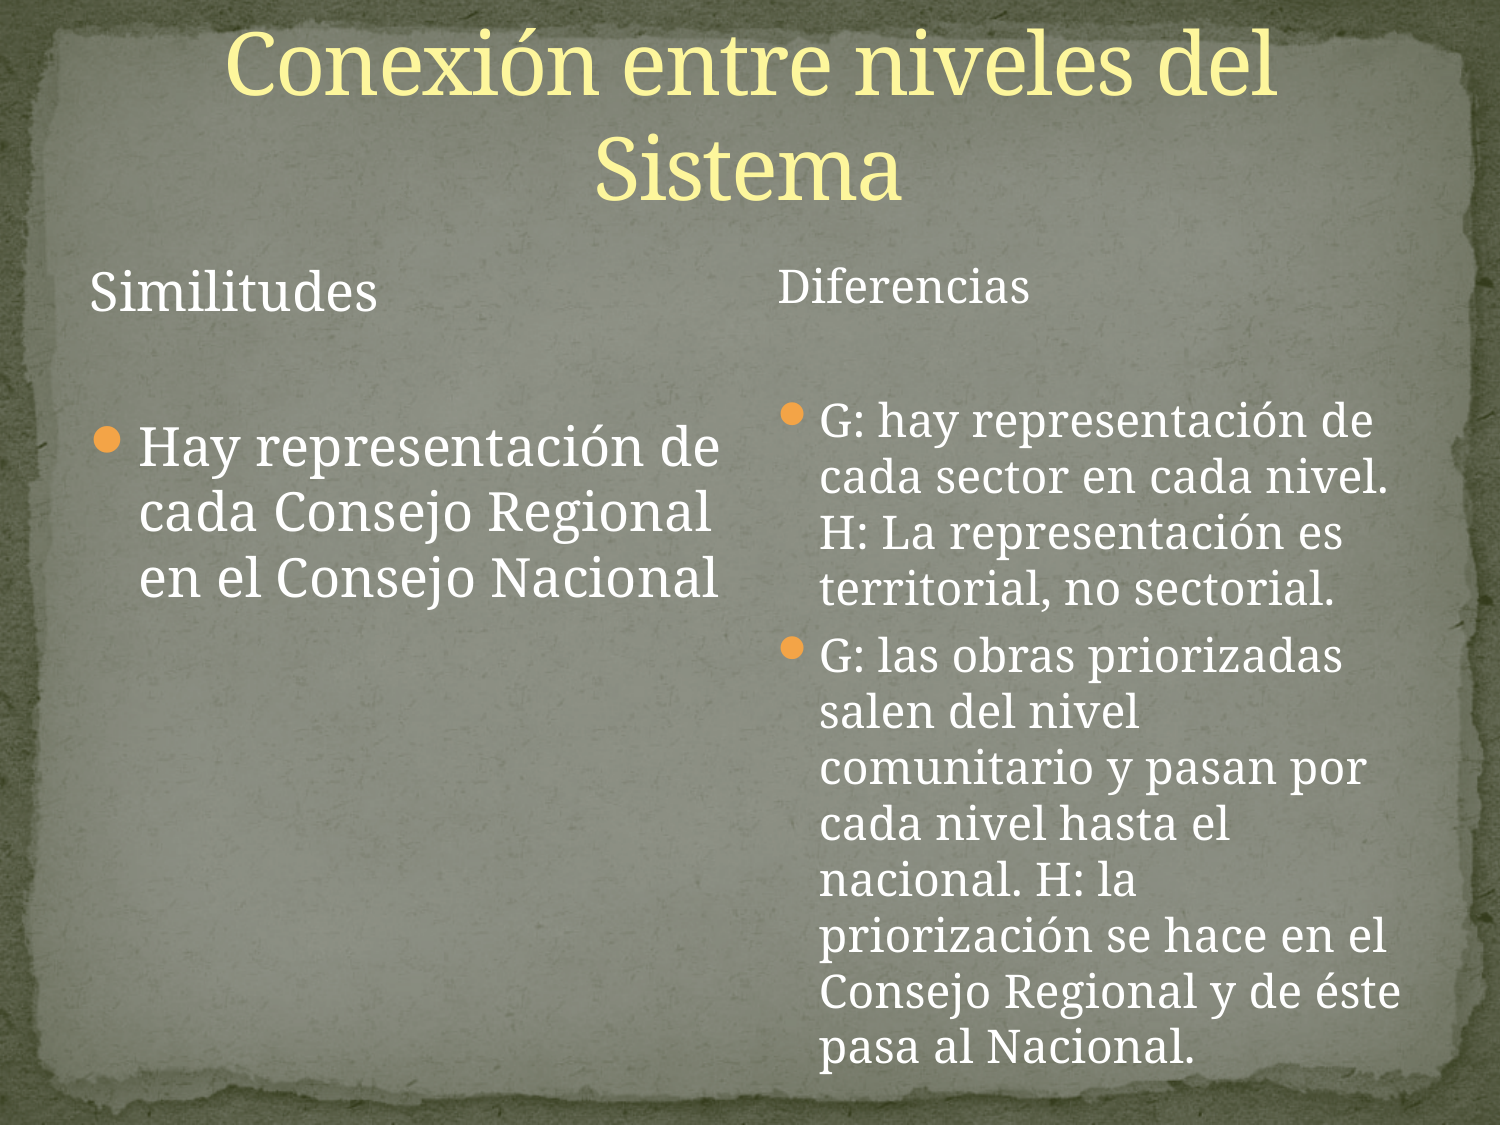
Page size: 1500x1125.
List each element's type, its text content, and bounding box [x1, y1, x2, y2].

title Conexión entre niveles del Sistema [74, 24, 1425, 225]
list Diferencias G: hay representación de cada sector en cada nivel. H: La representación es territorial, no sectorial. G: las obras priorizadas salen del nivel comunitario y pasan por cada nivel hasta el nacional. H: la priorización se hace en el Consejo Regional y de éste pasa al Nacional. [762, 249, 1429, 1083]
list Similitudes Hay representación de cada Consejo Regional en el Consejo Nacional [75, 249, 741, 1000]
